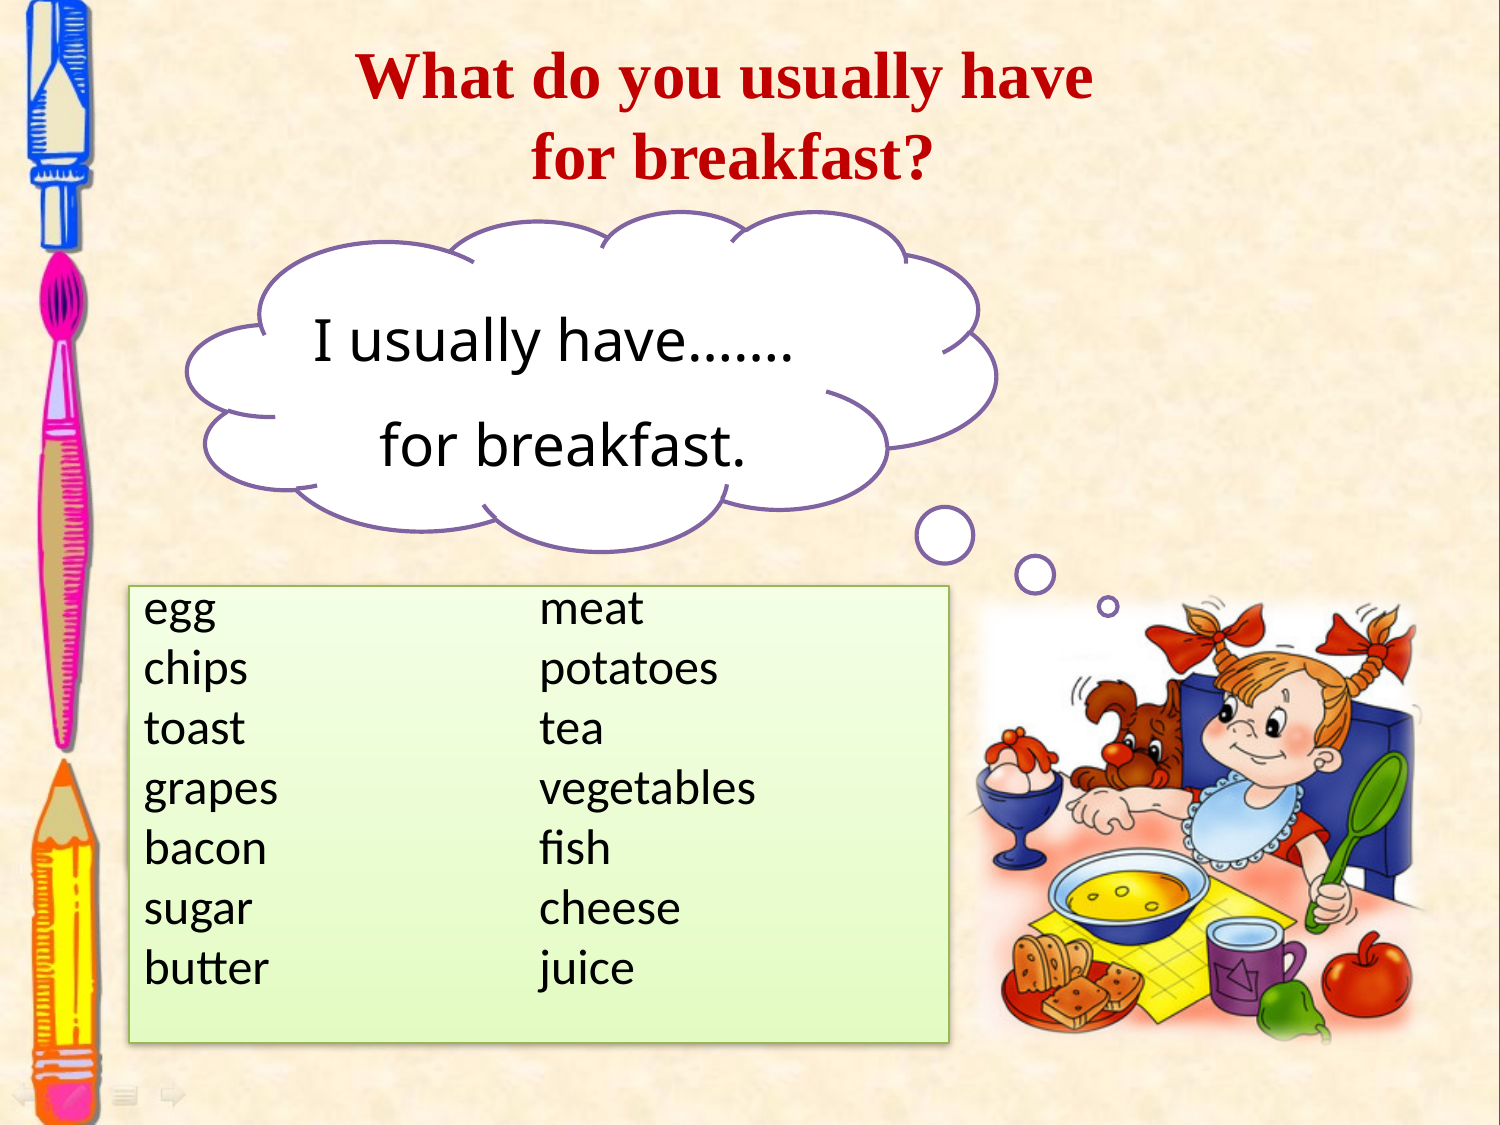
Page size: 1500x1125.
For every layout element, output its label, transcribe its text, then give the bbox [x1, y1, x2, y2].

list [960, 585, 1430, 1052]
picture [0, 0, 1500, 1125]
text_box I usually have……. for breakfast. [914, 504, 976, 566]
title What do you usually have for breakfast? [58, 23, 1409, 201]
text_box I usually have……. for breakfast. [184, 209, 999, 555]
text_box I usually have……. for breakfast. [1014, 553, 1057, 584]
text_box egg chips toast grapes bacon sugar butter meat potatoes tea vegetables fish cheese juice [128, 585, 950, 1044]
